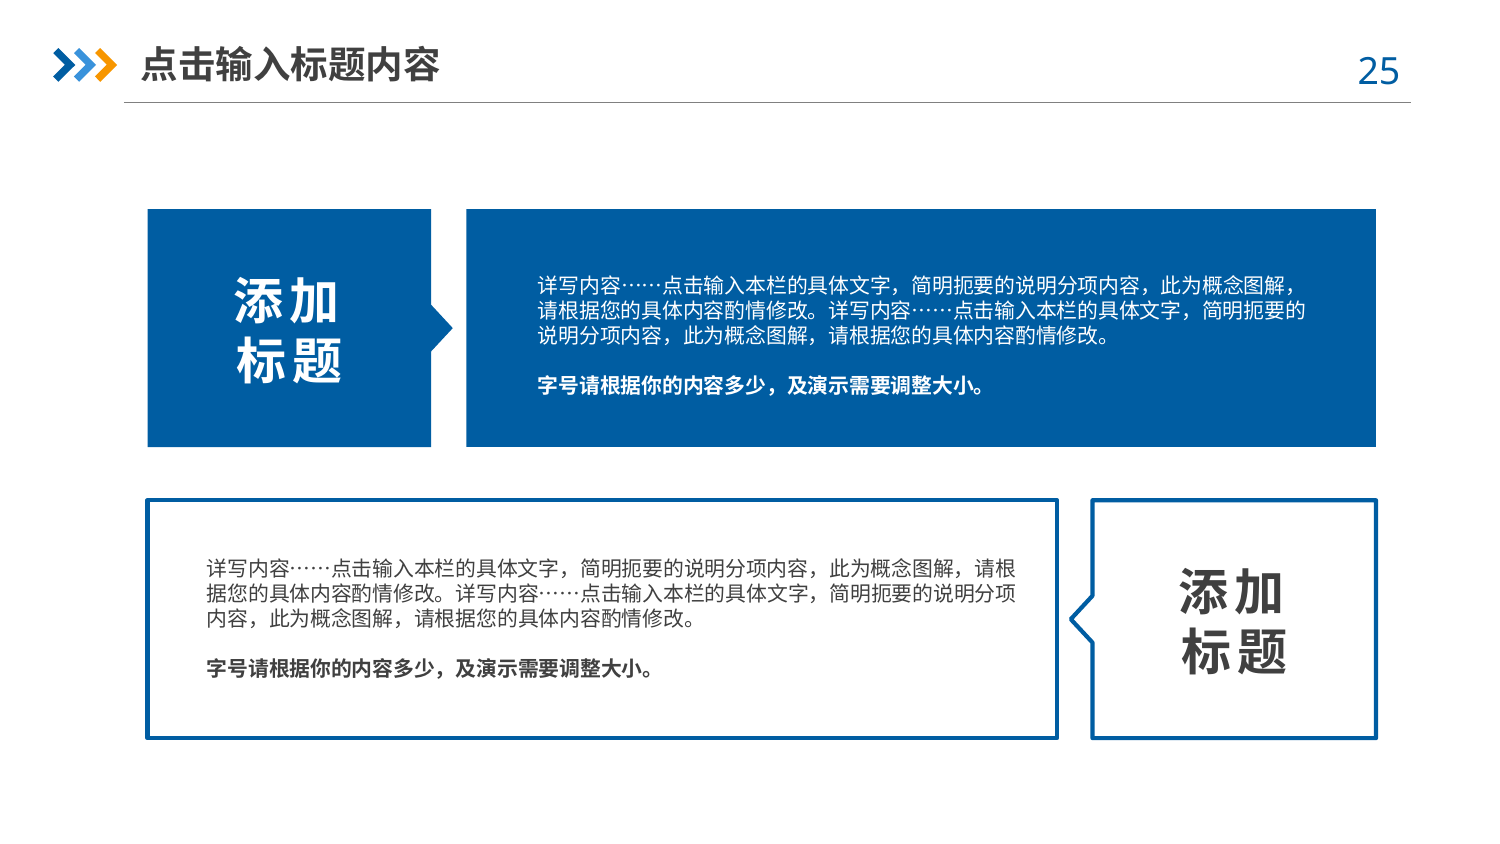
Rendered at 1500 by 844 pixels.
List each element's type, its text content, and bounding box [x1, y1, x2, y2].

text_box 详写内容……点击输入本栏的具体文字，简明扼要的说明分项内容，此为概念图解，请根据您的具体内容酌情修改。详写内容……点击输入本栏的具体文字，简明扼要的说明分项内容，此为概念图解，请根据您的具体内容酌情修改。 字号请根据你的内容多少，及演示需要调整大小。 [537, 272, 1318, 398]
text_box [1069, 498, 1379, 741]
text_box 点击输入标题内容 [140, 32, 491, 95]
text_box 添加标题 [217, 269, 362, 390]
text_box 添加标题 [1162, 560, 1307, 681]
text_box 详写内容……点击输入本栏的具体文字，简明扼要的说明分项内容，此为概念图解，请根据您的具体内容酌情修改。详写内容……点击输入本栏的具体文字，简明扼要的说明分项内容，此为概念图解，请根据您的具体内容酌情修改。 字号请根据你的内容多少，及演示需要调整大小。 [206, 556, 1022, 682]
text_box [145, 207, 455, 450]
text_box [145, 498, 1059, 740]
text_box [464, 207, 1378, 449]
